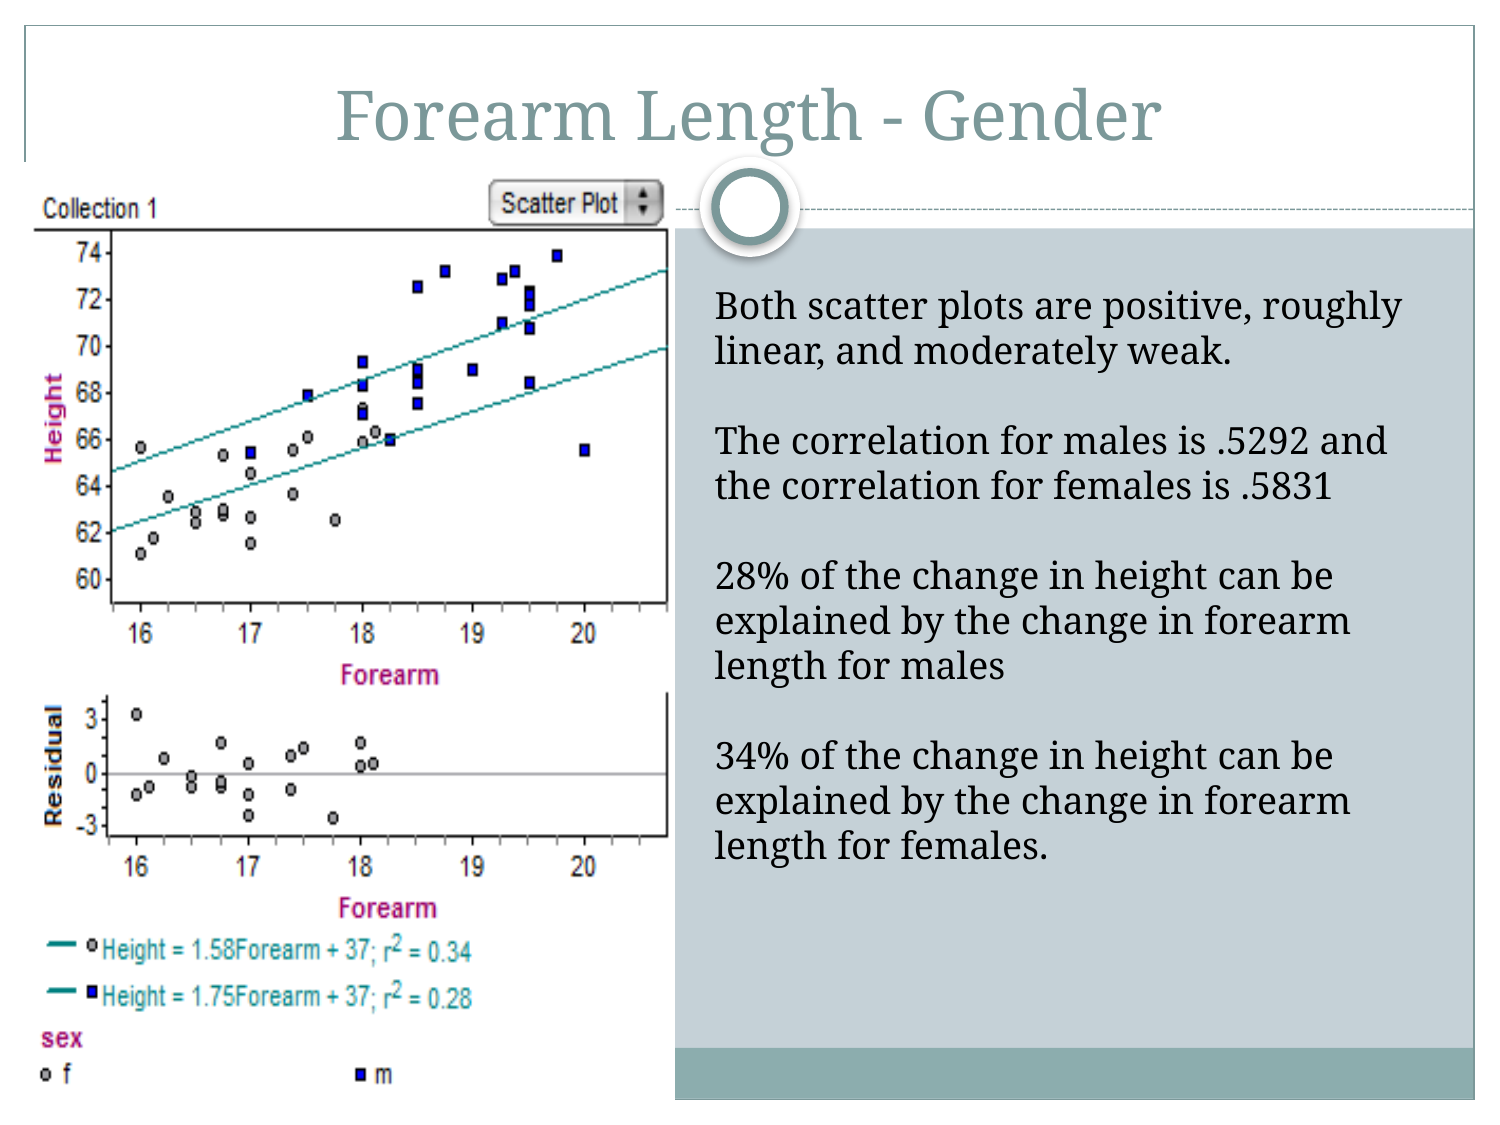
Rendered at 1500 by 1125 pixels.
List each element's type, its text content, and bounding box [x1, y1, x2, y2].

title Forearm Length - Gender [49, 37, 1450, 162]
picture [24, 162, 676, 1101]
text_box Both scatter plots are positive, roughly linear, and moderately weak. The correlation for males is .5292 and the correlation for females is .5831 28% of the change in height can be explained by the change in forearm length for males 34% of the change in height can be explained by the change in forearm length for females. [699, 274, 1450, 875]
